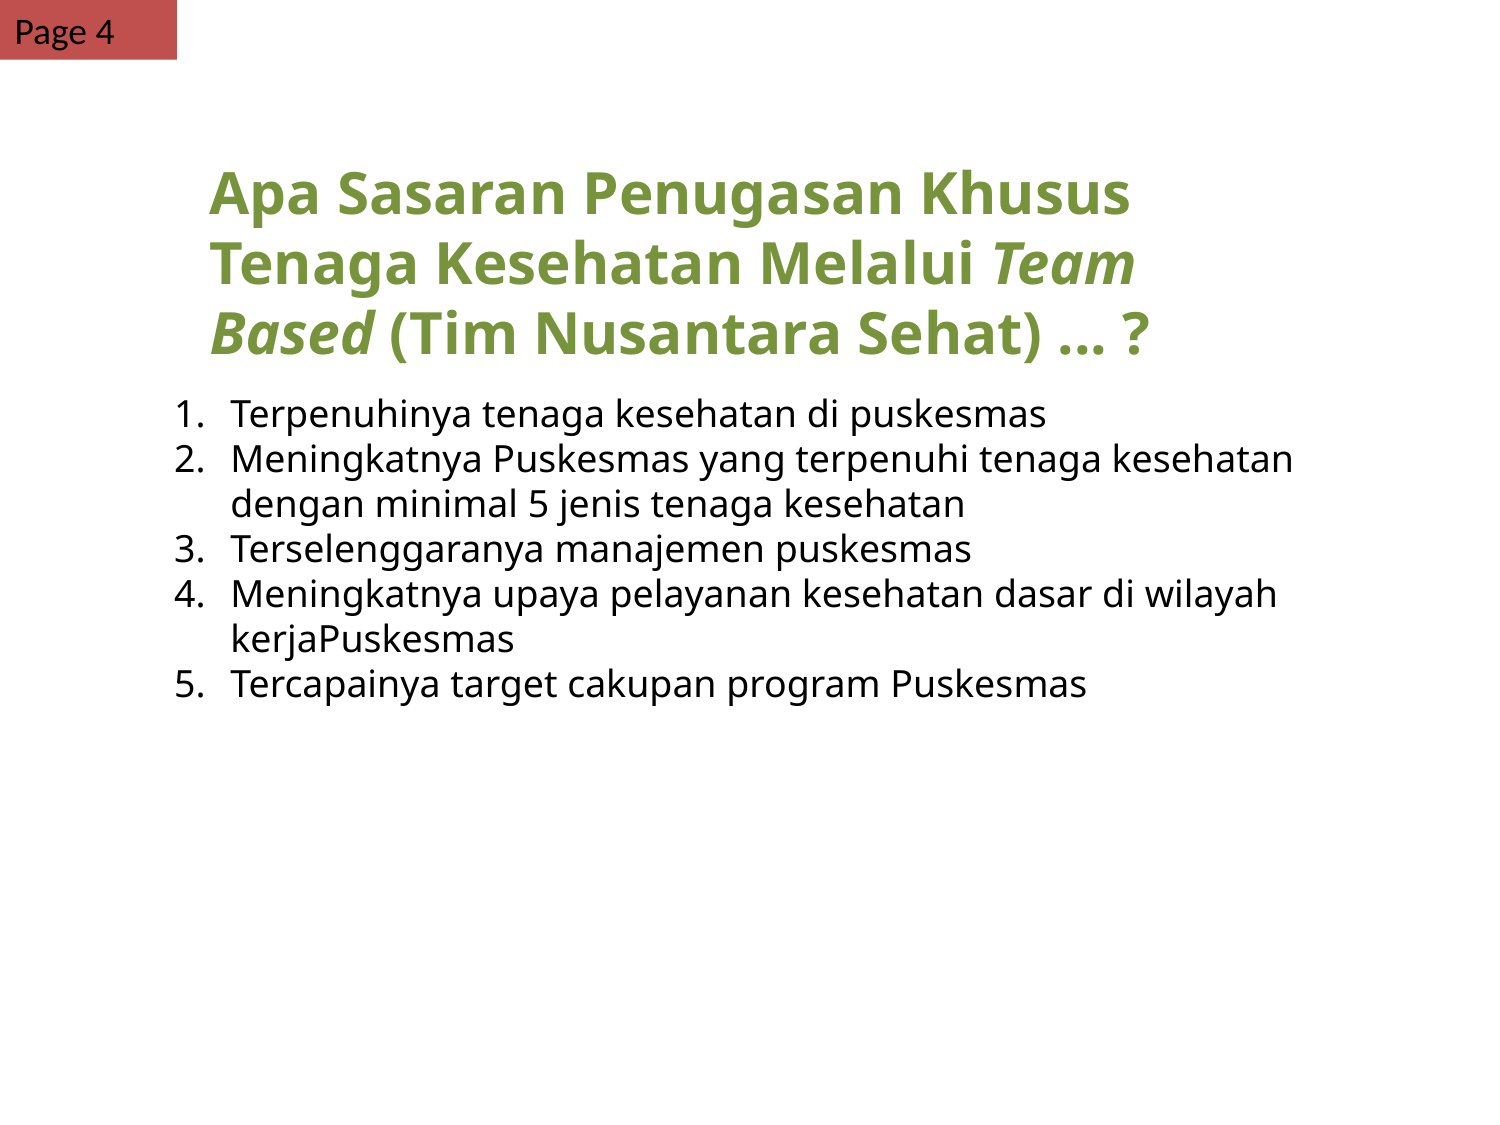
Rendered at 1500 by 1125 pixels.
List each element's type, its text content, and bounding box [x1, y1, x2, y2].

text_box Apa Sasaran Penugasan Khusus Tenaga Kesehatan Melalui Team Based (Tim Nusantara Sehat) ... ? [194, 149, 1282, 337]
text_box Page 4 [0, 0, 177, 60]
text_box Terpenuhinya tenaga kesehatan di puskesmas Meningkatnya Puskesmas yang terpenuhi tenaga kesehatan dengan minimal 5 jenis tenaga kesehatan Terselenggaranya manajemen puskesmas Meningkatnya upaya pelayanan kesehatan dasar di wilayah kerjaPuskesmas Tercapainya target cakupan program Puskesmas [159, 337, 1341, 713]
